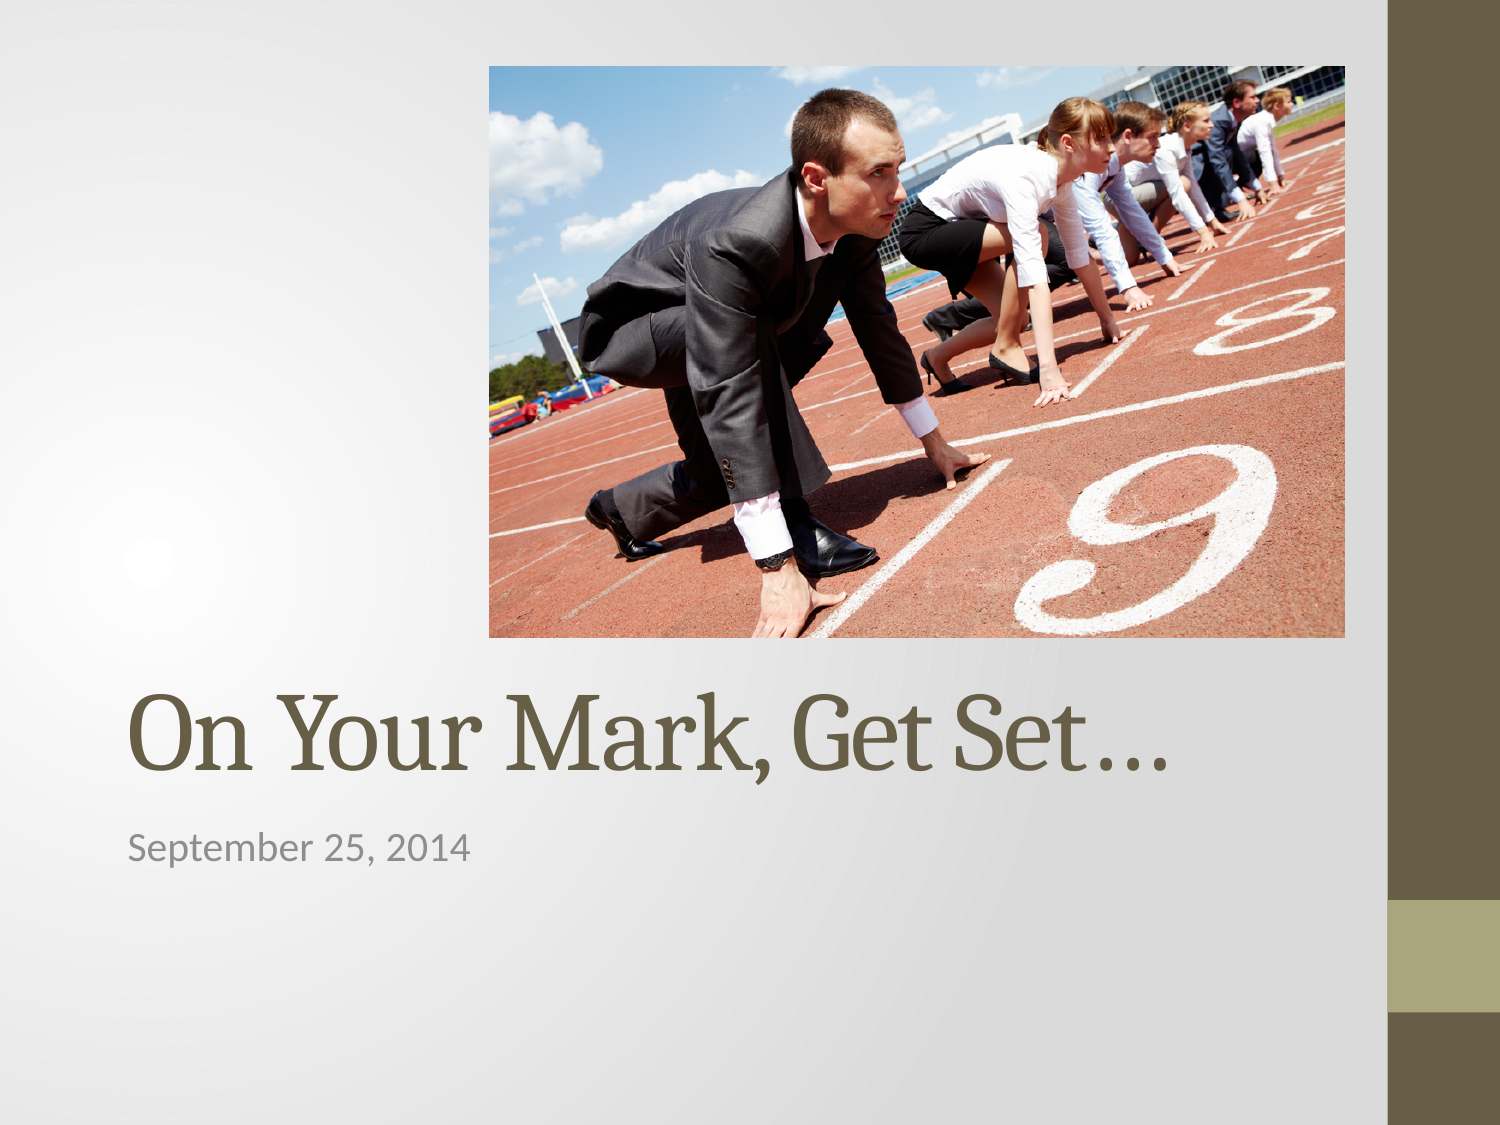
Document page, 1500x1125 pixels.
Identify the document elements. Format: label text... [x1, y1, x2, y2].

subtitle September 25, 2014 [112, 812, 1173, 988]
picture [488, 65, 1346, 638]
title On Your Mark, Get Set… [112, 375, 1350, 801]
